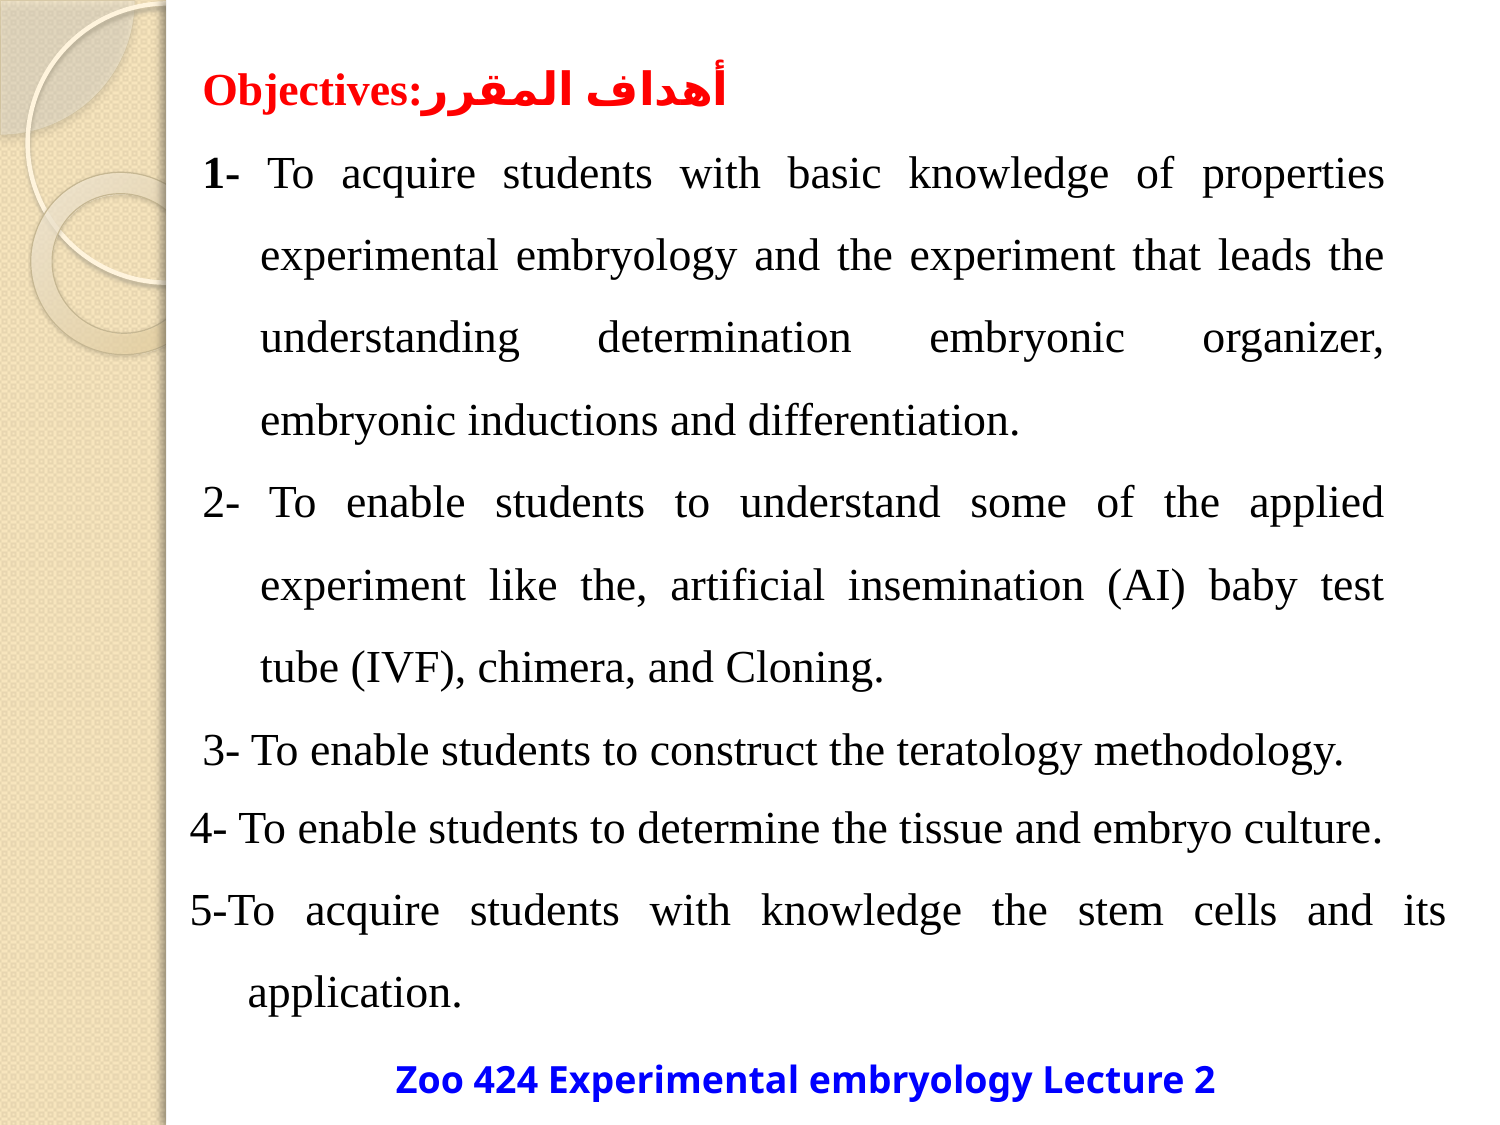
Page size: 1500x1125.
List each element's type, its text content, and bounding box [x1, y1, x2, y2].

text_box Zoo 424 Experimental embryology Lecture 2 [162, 1026, 1450, 1109]
text_box 4- To enable students to determine the tissue and embryo culture. 5-To acquire students with knowledge the stem cells and its application. [174, 762, 1463, 1025]
text_box Objectives:أهداف المقرر 1- To acquire students with basic knowledge of properties experimental embryology and the experiment that leads the understanding determination embryonic organizer, embryonic inductions and differentiation. 2- To enable students to understand some of the applied experiment like the, artificial insemination (AI) baby test tube (IVF), chimera, and Cloning. 3- To enable students to construct the teratology methodology. [187, 24, 1400, 762]
